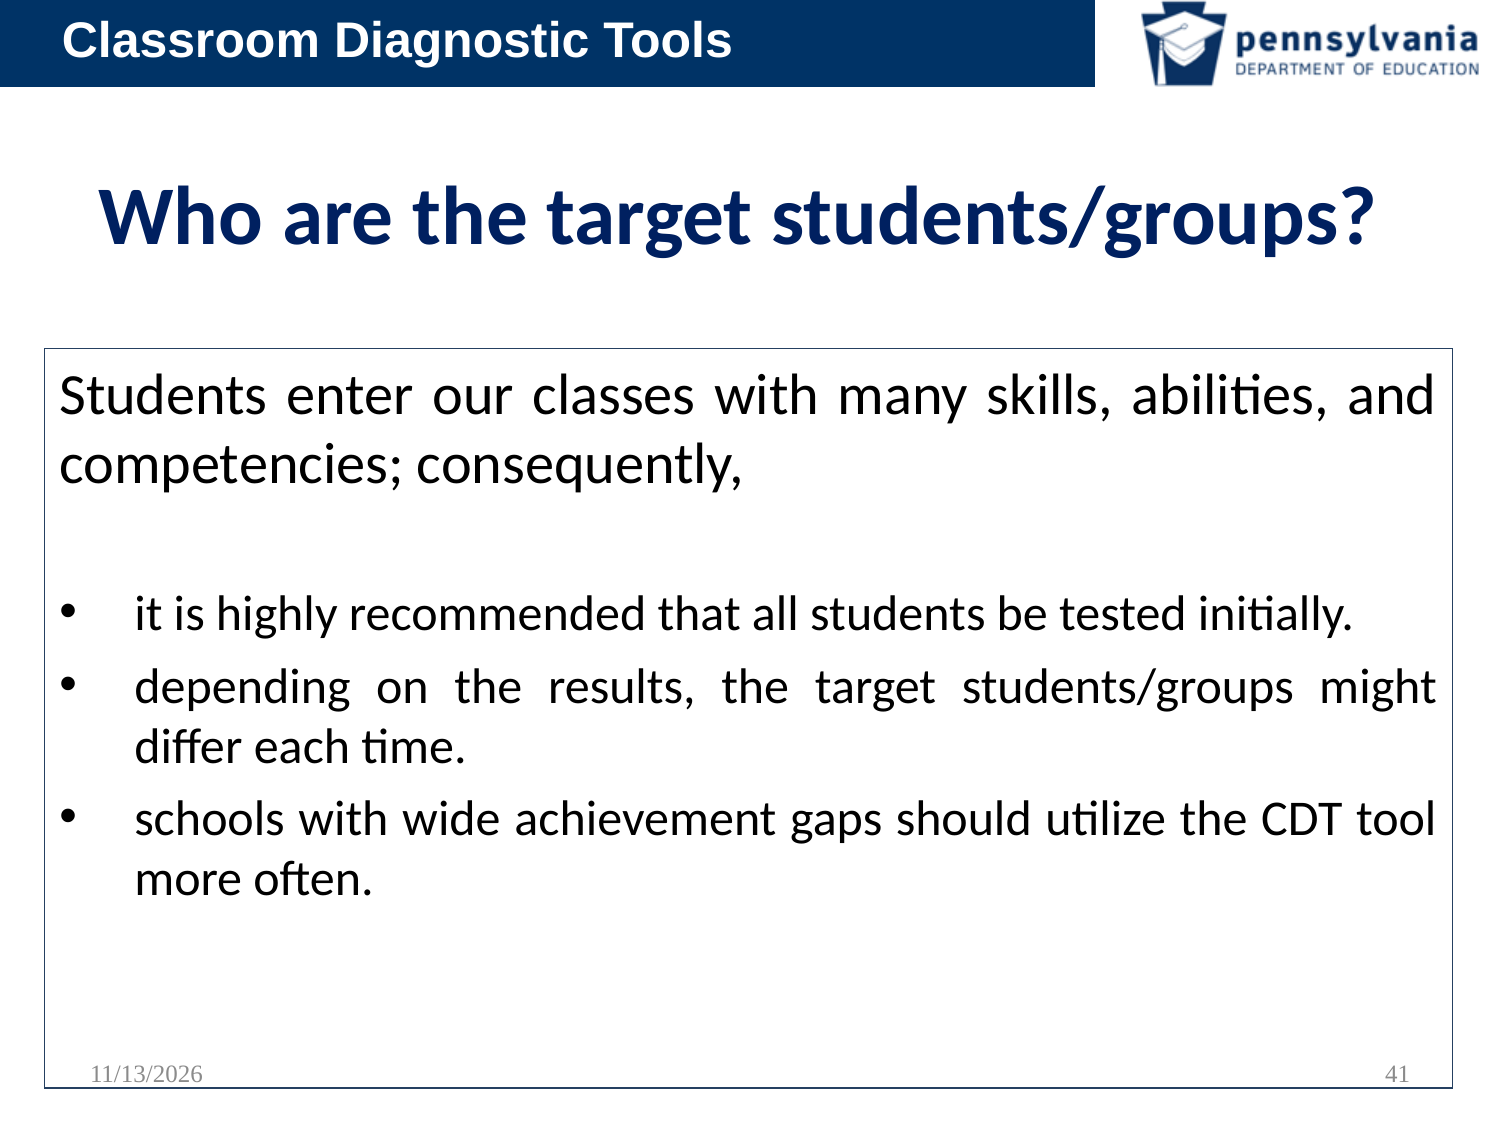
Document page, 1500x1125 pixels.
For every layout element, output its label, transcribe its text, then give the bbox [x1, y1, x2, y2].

slide_number 41 [1074, 1042, 1425, 1103]
list Students enter our classes with many skills, abilities, and competencies; consequently, it is highly recommended that all students be tested initially. depending on the results, the target students/groups might differ each time. schools with wide achievement gaps should utilize the CDT tool more often. [44, 348, 1453, 1089]
picture [1134, 0, 1485, 90]
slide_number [75, 1042, 425, 1103]
title Who are the target students/groups? [72, 161, 1423, 348]
